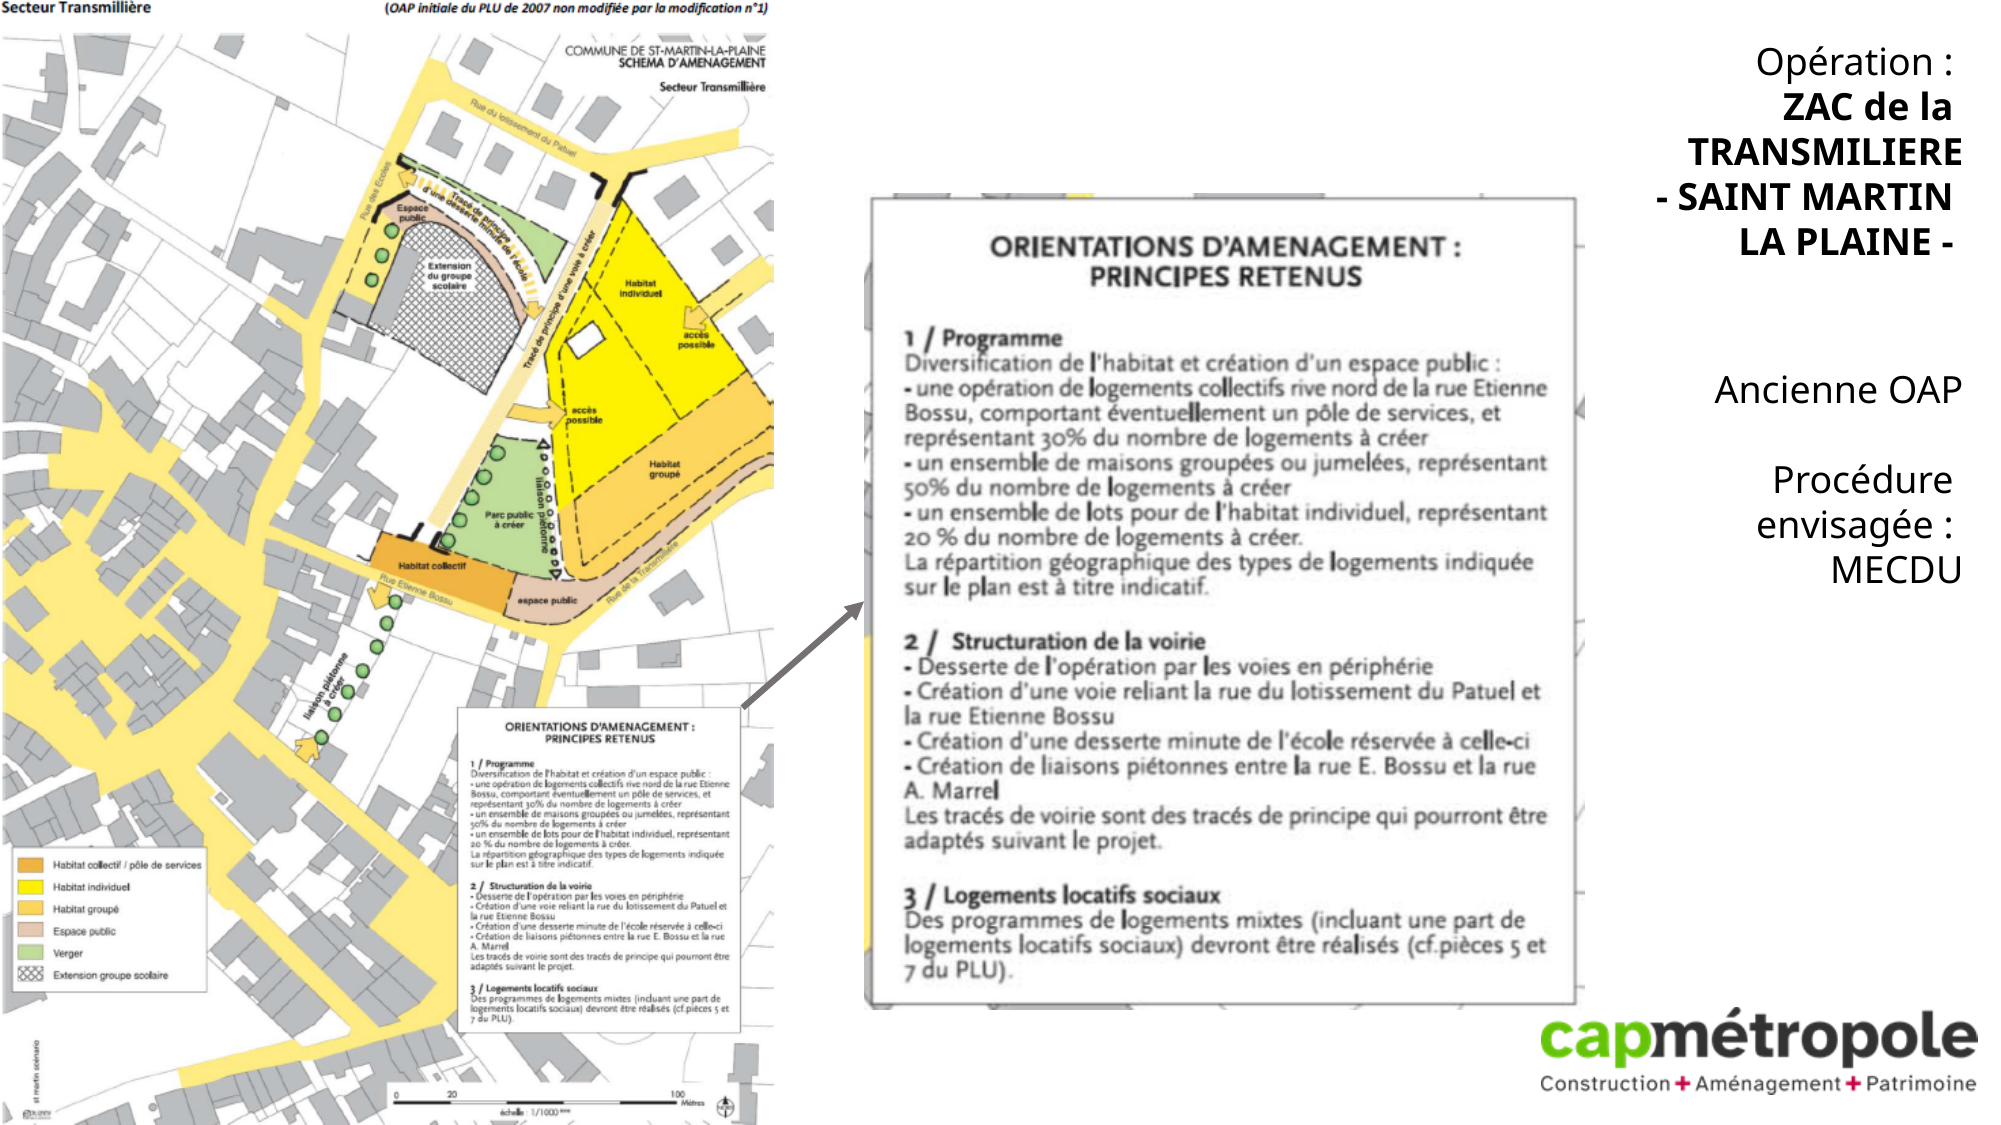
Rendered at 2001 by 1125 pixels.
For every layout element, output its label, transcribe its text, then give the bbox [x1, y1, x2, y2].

text_box Opération : ZAC de la TRANSMILIERE - SAINT MARTIN LA PLAINE - [1585, 30, 1979, 271]
text_box Ancienne OAP Procédure envisagée : MECDU [1585, 359, 1979, 599]
picture [1585, 1007, 1978, 1095]
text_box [0, 0, 1585, 1125]
